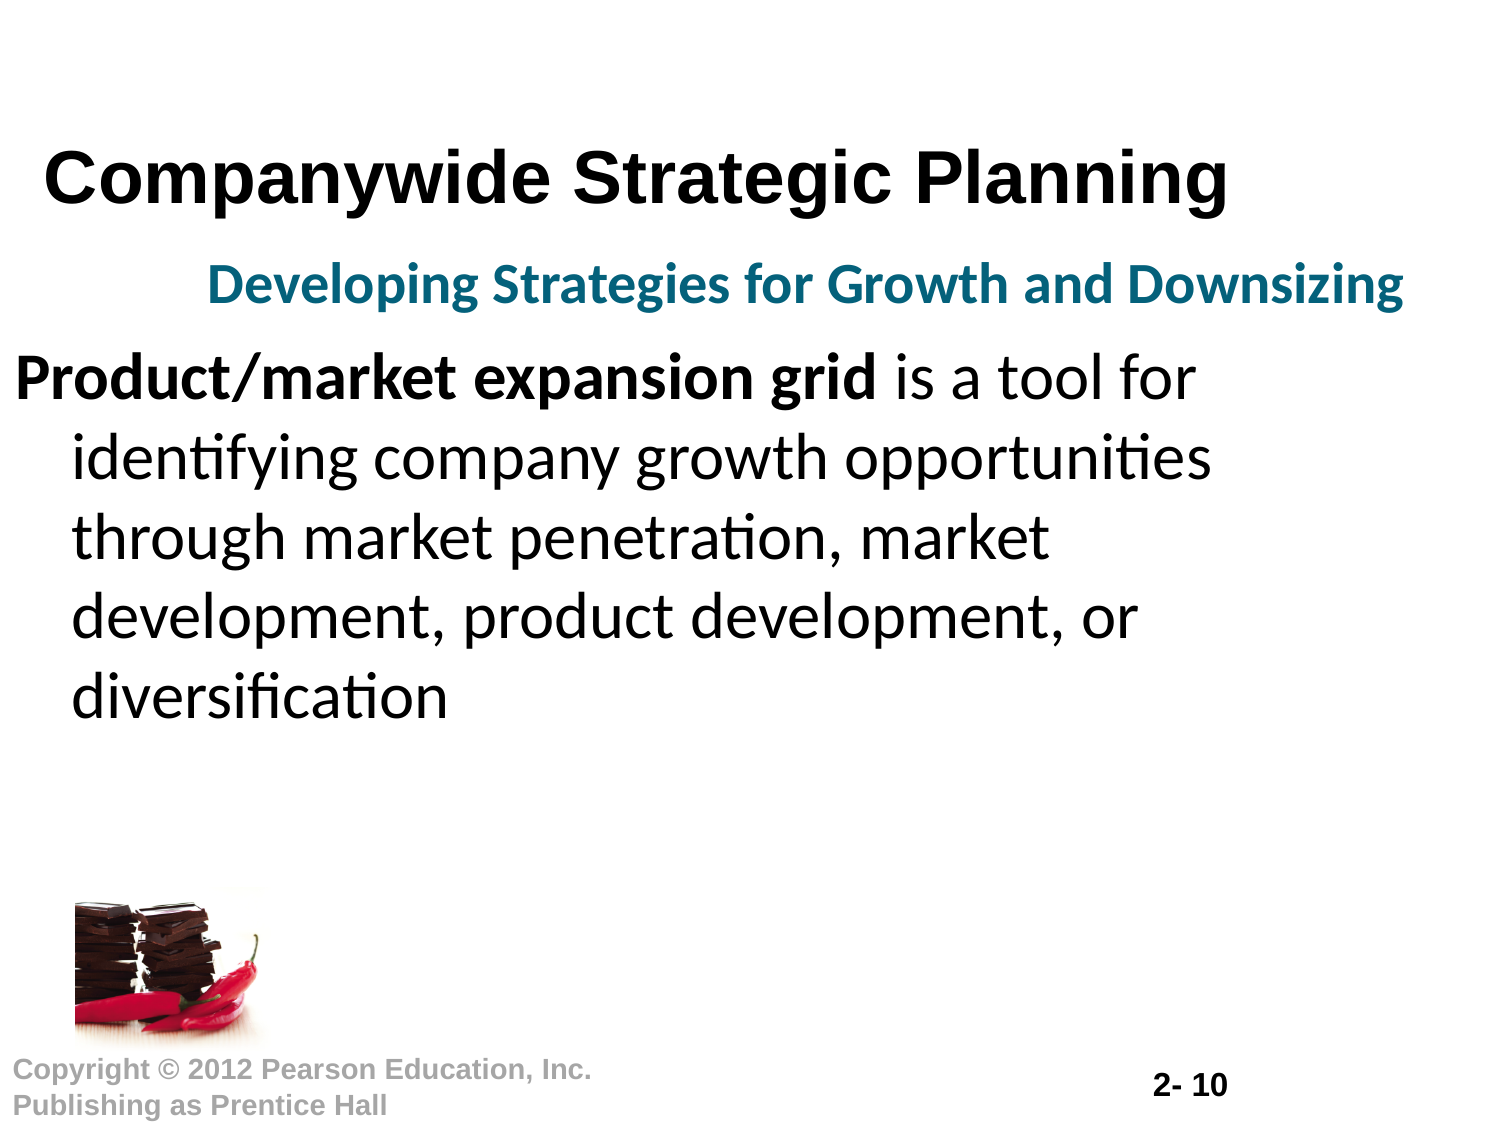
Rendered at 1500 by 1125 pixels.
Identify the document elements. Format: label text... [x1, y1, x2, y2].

list Product/market expansion grid is a tool for identifying company growth opportunities through market penetration, market development, product development, or diversification [0, 324, 1276, 1001]
picture [75, 1001, 275, 1054]
list Developing Strategies for Growth and Downsizing [112, 237, 1500, 313]
title Companywide Strategic Planning [0, 87, 1276, 276]
